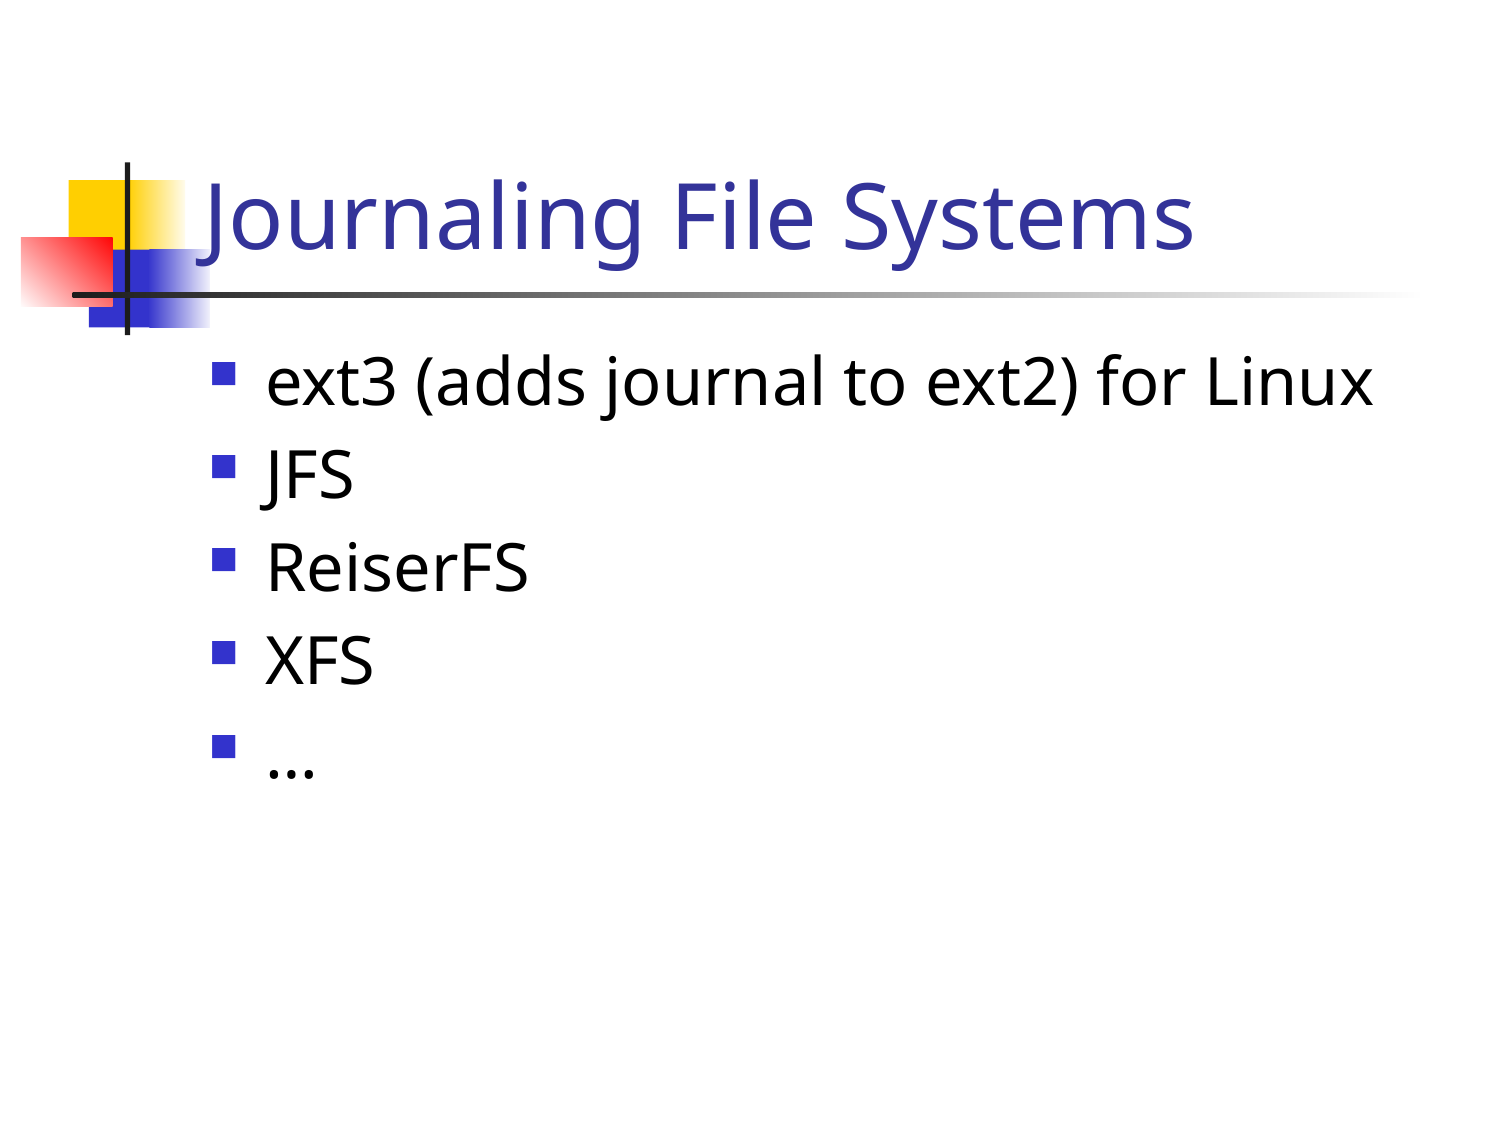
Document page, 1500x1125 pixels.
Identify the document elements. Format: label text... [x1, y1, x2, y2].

title Journaling File Systems [188, 34, 1468, 276]
list ext3 (adds journal to ext2) for Linux JFS ReiserFS XFS … [193, 330, 1470, 1007]
